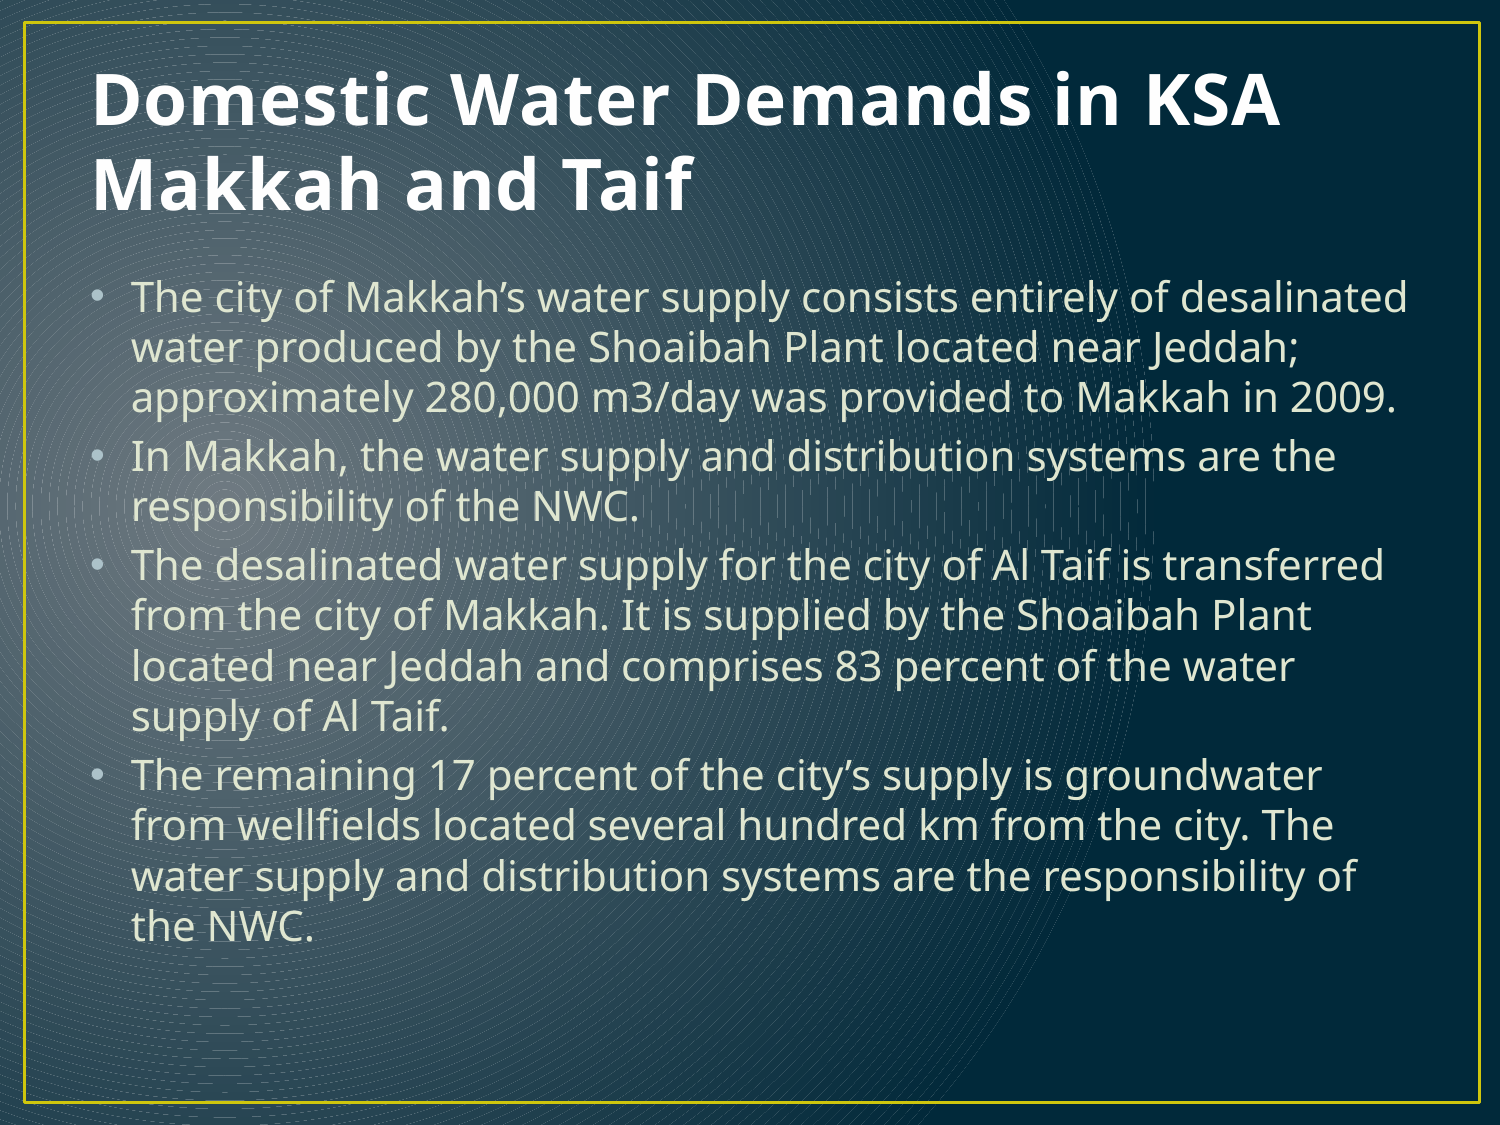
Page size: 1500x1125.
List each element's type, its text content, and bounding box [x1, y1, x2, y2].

title Domestic Water Demands in KSA Makkah and Taif [75, 45, 1425, 233]
list The city of Makkah’s water supply consists entirely of desalinated water produced by the Shoaibah Plant located near Jeddah; approximately 280,000 m3/day was provided to Makkah in 2009. In Makkah, the water supply and distribution systems are the responsibility of the NWC. The desalinated water supply for the city of Al Taif is transferred from the city of Makkah. It is supplied by the Shoaibah Plant located near Jeddah and comprises 83 percent of the water supply of Al Taif. The remaining 17 percent of the city’s supply is groundwater from wellfields located several hundred km from the city. The water supply and distribution systems are the responsibility of the NWC. [75, 262, 1425, 1005]
